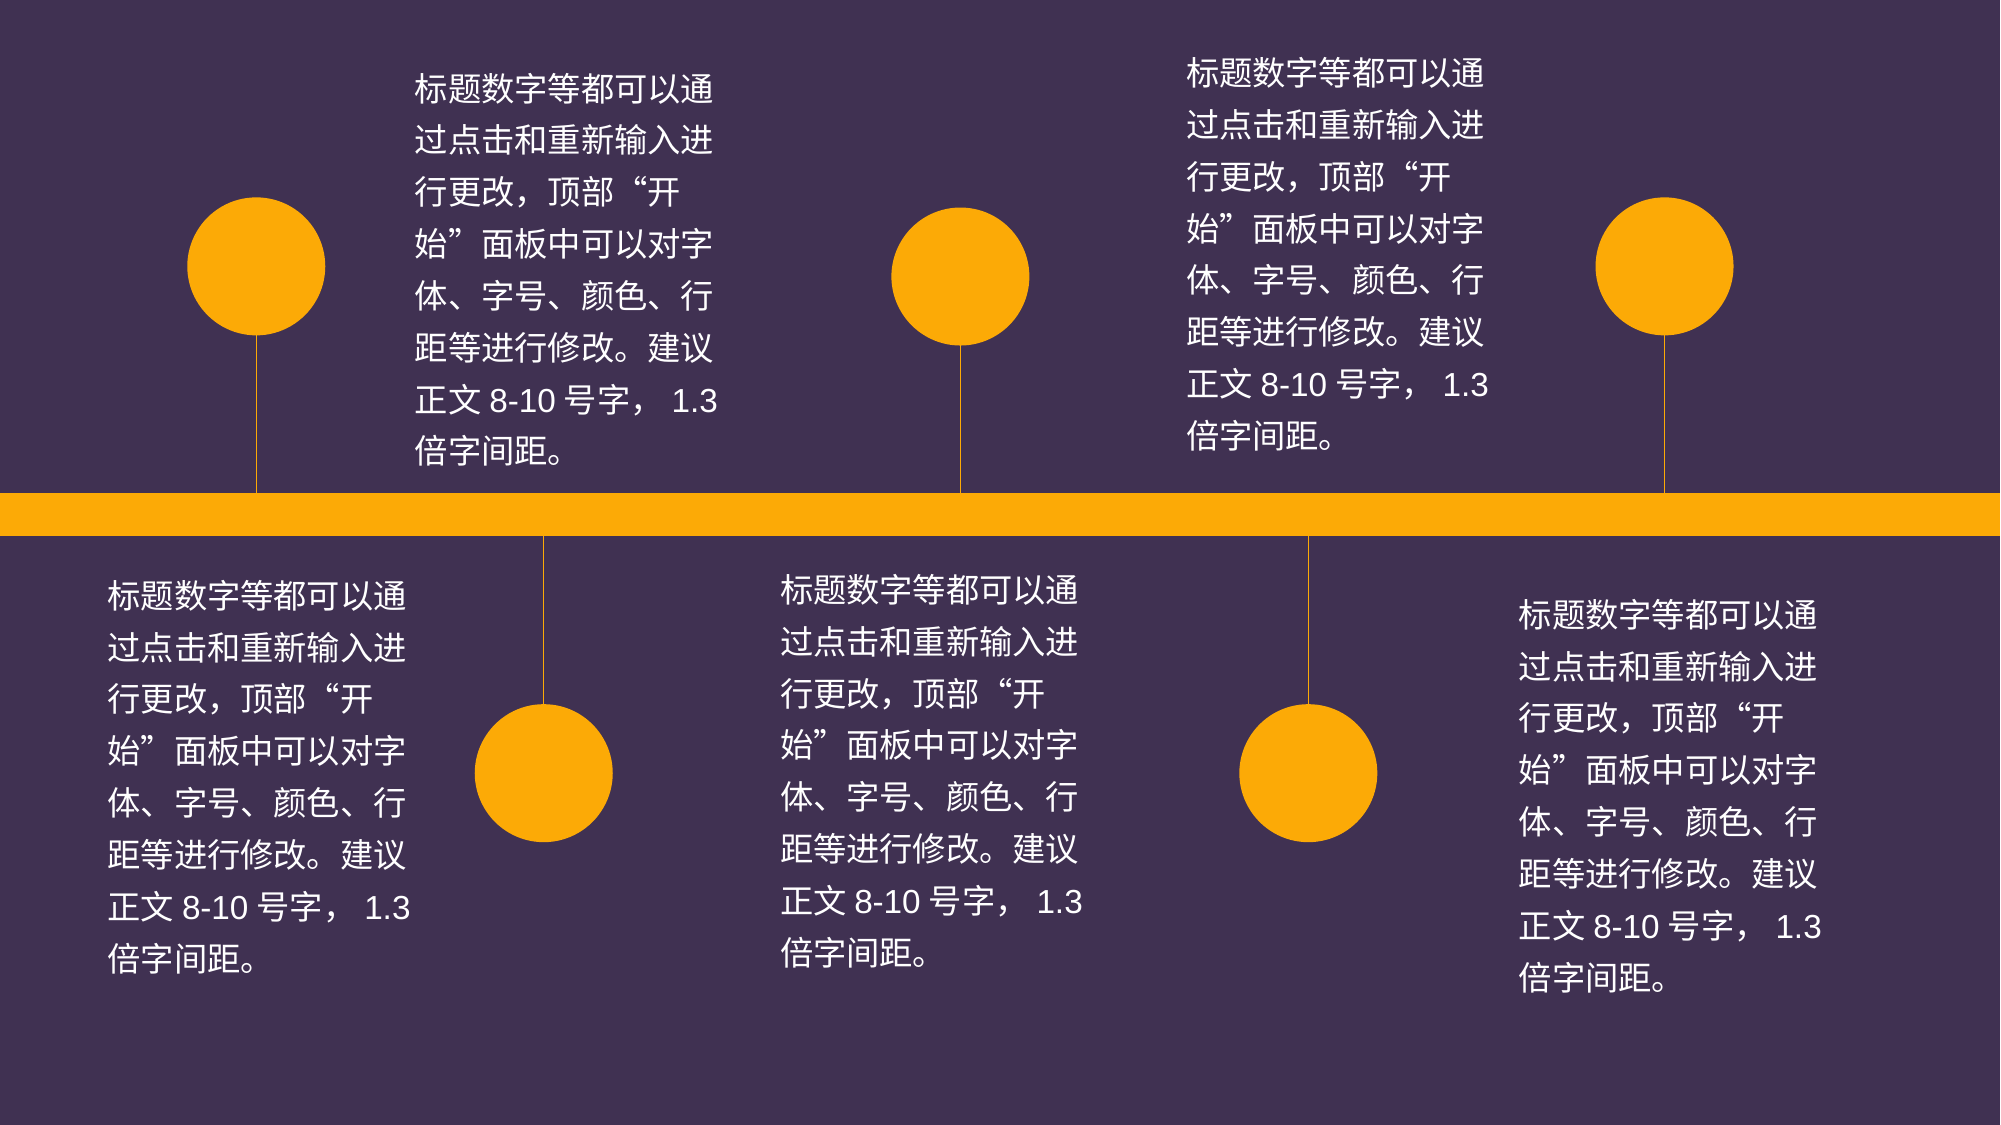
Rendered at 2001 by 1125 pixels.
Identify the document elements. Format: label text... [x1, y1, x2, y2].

text_box 标题数字等都可以通过点击和重新输入进行更改，顶部“开始”面板中可以对字体、字号、颜色、行距等进行修改。建议正文8-10号字，1.3倍字间距。 [92, 555, 441, 986]
text_box 标题数字等都可以通过点击和重新输入进行更改，顶部“开始”面板中可以对字体、字号、颜色、行距等进行修改。建议正文8-10号字，1.3倍字间距。 [400, 48, 748, 478]
text_box [1595, 197, 1734, 336]
text_box [474, 704, 613, 843]
text_box [187, 197, 326, 336]
text_box 标题数字等都可以通过点击和重新输入进行更改，顶部“开始”面板中可以对字体、字号、颜色、行距等进行修改。建议正文8-10号字，1.3倍字间距。 [1504, 574, 1852, 1005]
text_box [1239, 704, 1378, 843]
text_box [891, 207, 1030, 346]
text_box [0, 493, 2000, 536]
text_box 标题数字等都可以通过点击和重新输入进行更改，顶部“开始”面板中可以对字体、字号、颜色、行距等进行修改。建议正文8-10号字，1.3倍字间距。 [1171, 32, 1519, 463]
text_box 标题数字等都可以通过点击和重新输入进行更改，顶部“开始”面板中可以对字体、字号、颜色、行距等进行修改。建议正文8-10号字，1.3倍字间距。 [765, 549, 1113, 980]
